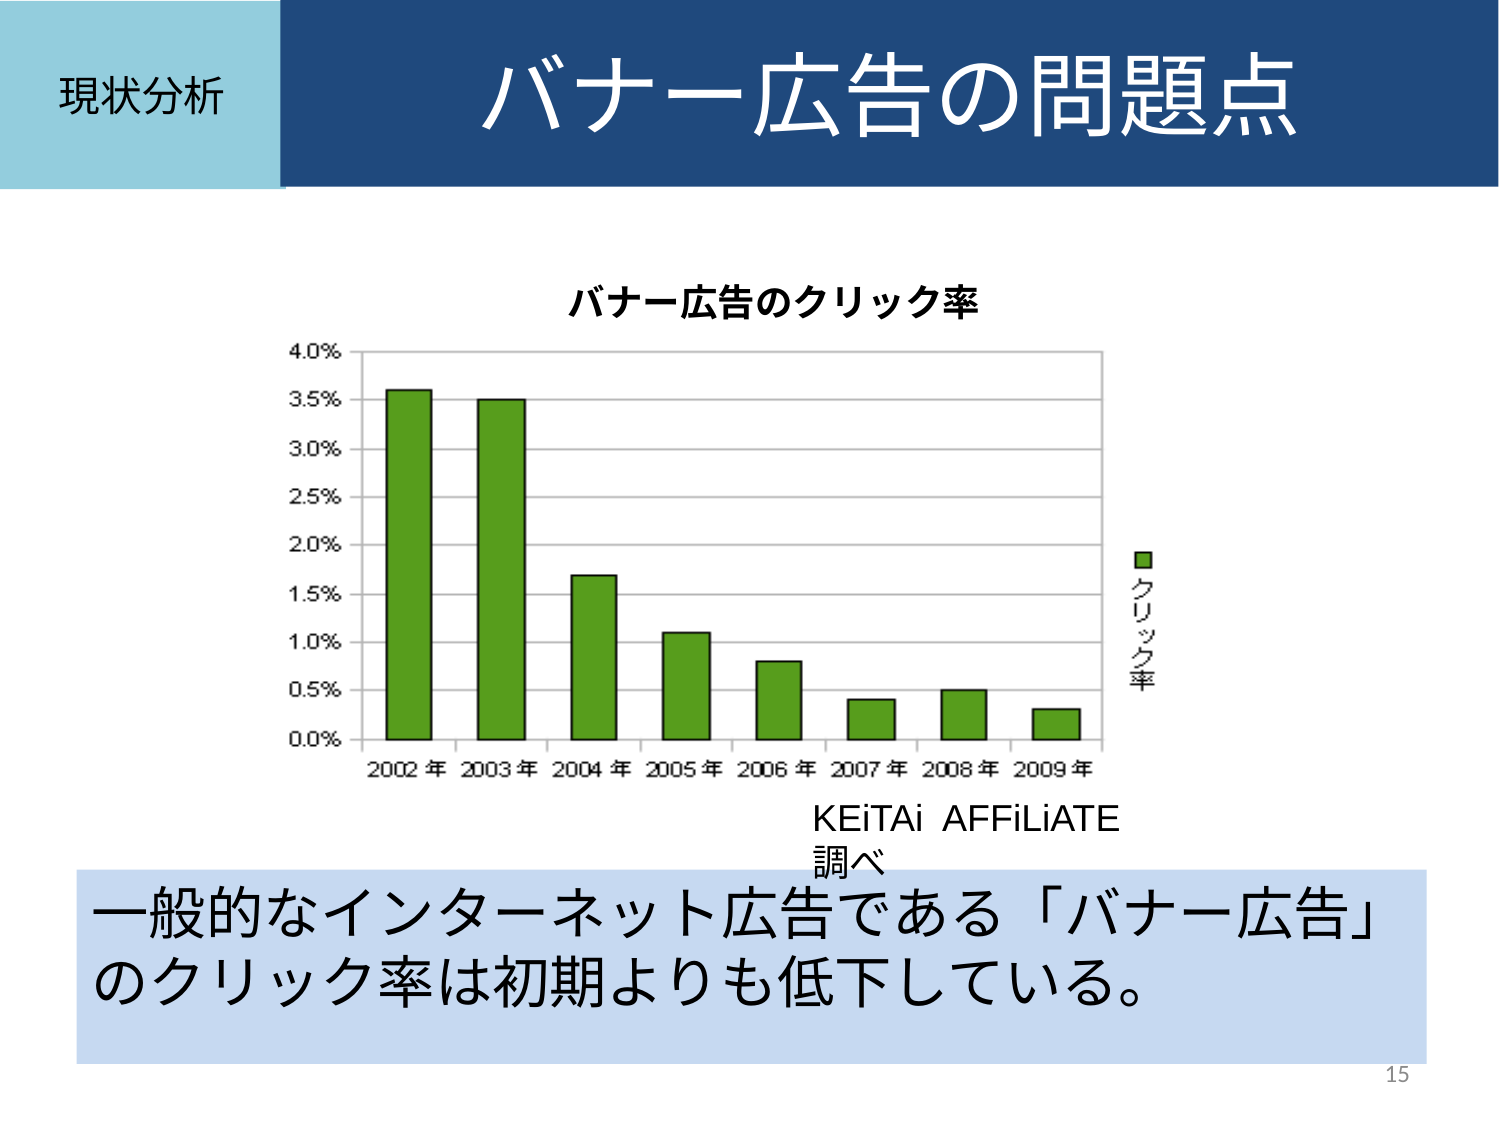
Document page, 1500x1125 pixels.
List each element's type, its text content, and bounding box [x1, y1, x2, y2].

slide_number 15 [1074, 1042, 1425, 1103]
list 一般的なインターネット広告である「バナー広告」のクリック率は初期よりも低下している。 [76, 869, 1427, 1064]
picture [277, 337, 1164, 788]
text_box KEiTAi AFFiLiATE調べ [797, 794, 1164, 892]
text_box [0, 0, 1499, 190]
text_box バナー広告のクリック率 [537, 271, 1010, 332]
